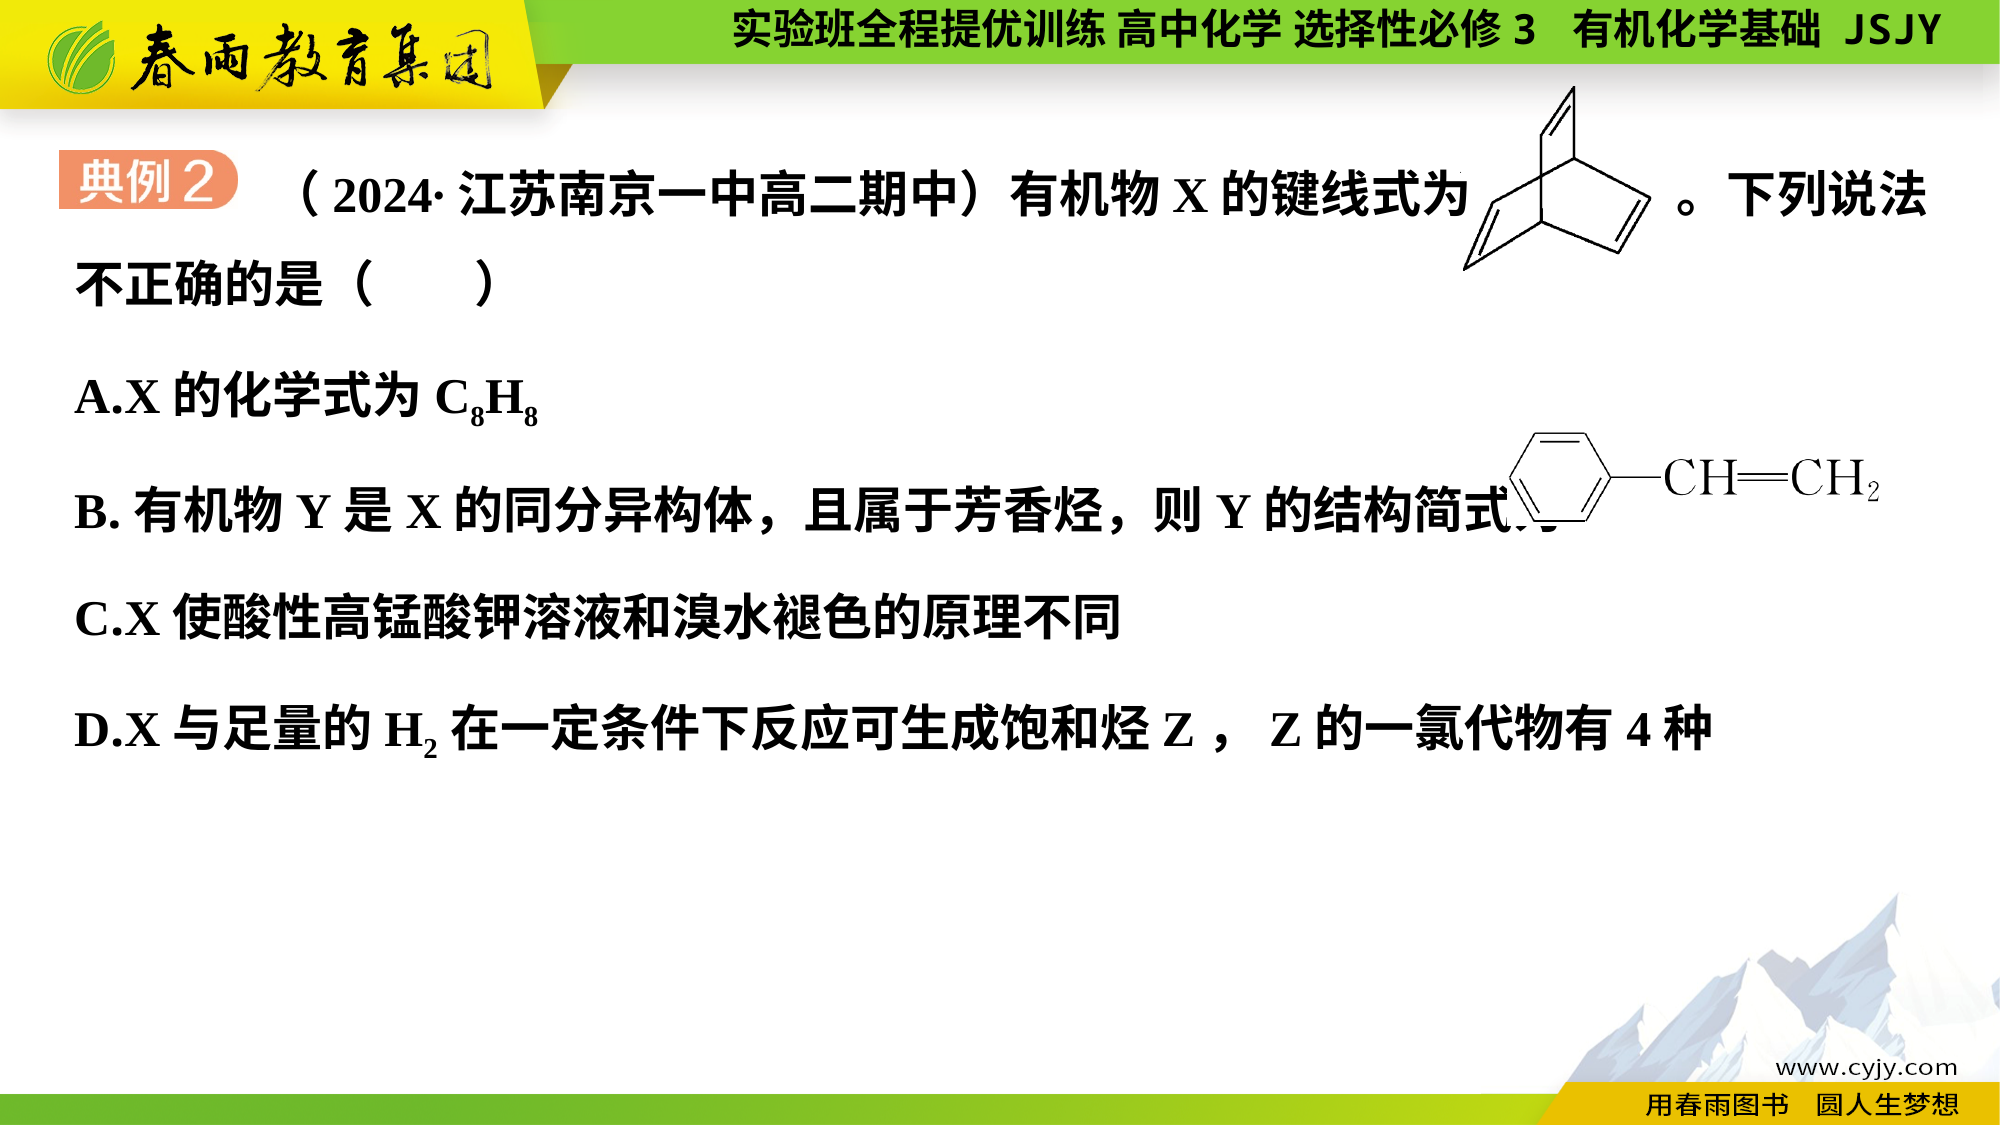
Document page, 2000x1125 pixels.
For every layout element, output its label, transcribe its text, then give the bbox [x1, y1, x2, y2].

picture [0, 0, 2000, 1125]
list （2024∙江苏南京一中高二期中）有机物X的键线式为 。下列说法不正确的是（ ） A.X的化学式为C8H8 B.有机物Y是X的同分异构体，且属于芳香烃，则Y的结构简式为 C.X使酸性高锰酸钾溶液和溴水褪色的原理不同 D.X与足量的H2在一定条件下反应可生成饱和烃Z，Z的一氯代物有4种 [59, 125, 1944, 754]
